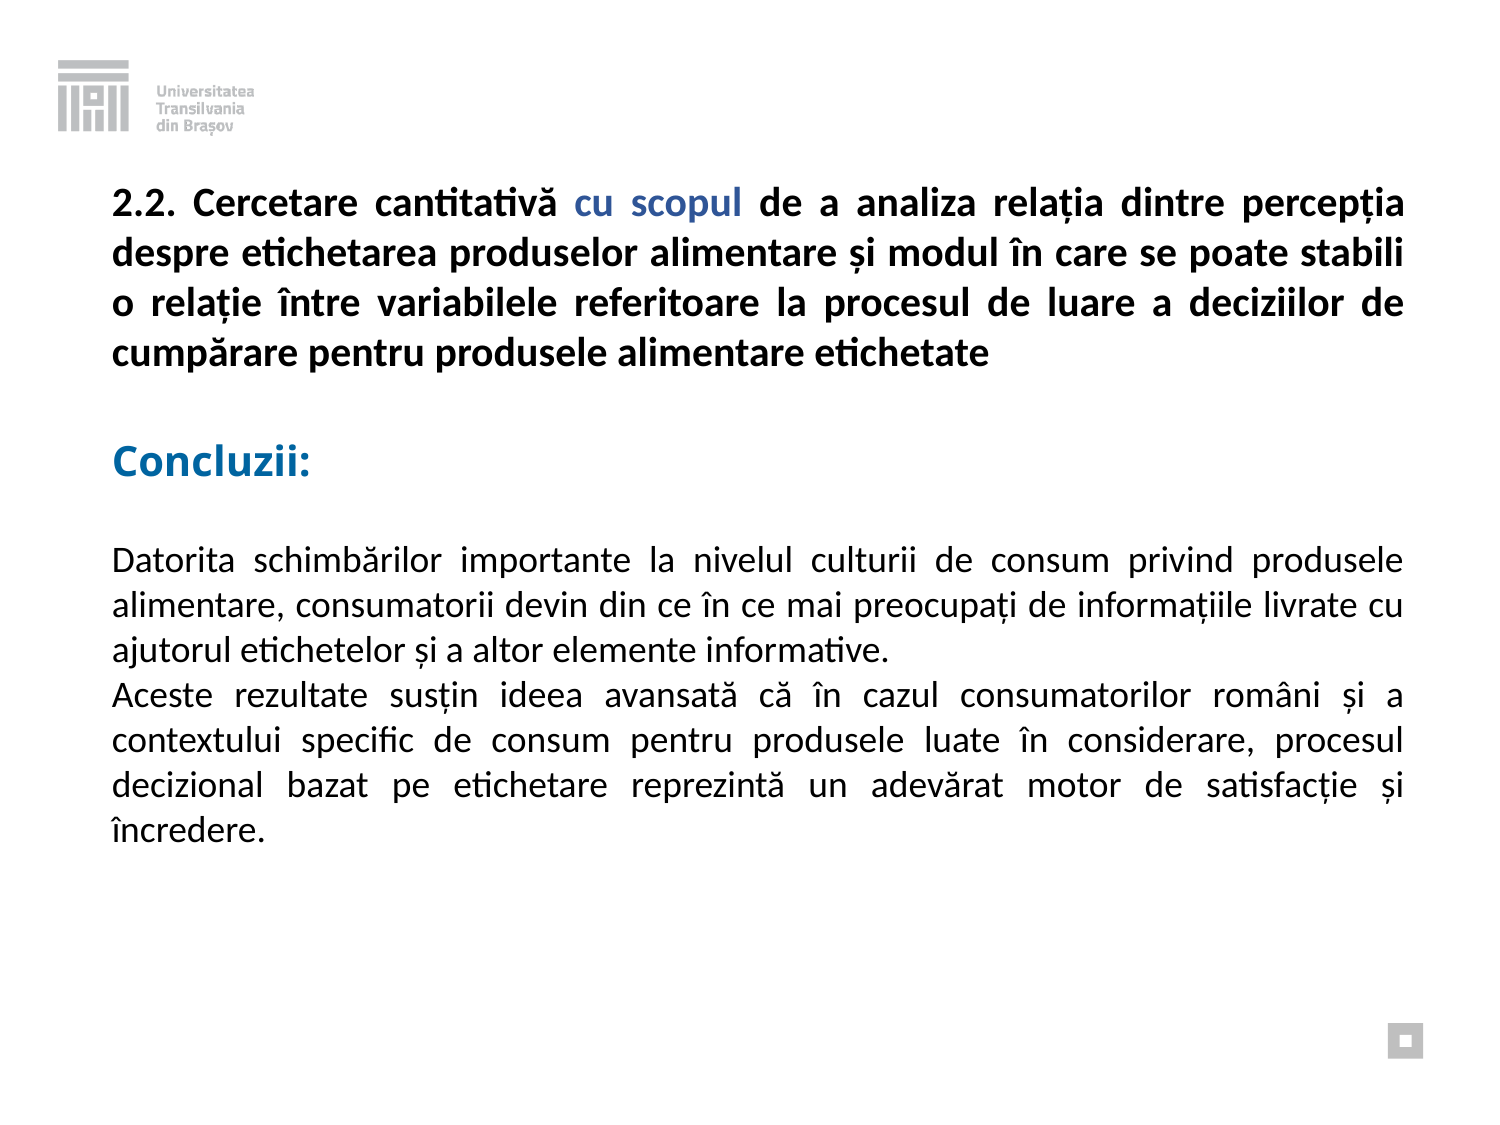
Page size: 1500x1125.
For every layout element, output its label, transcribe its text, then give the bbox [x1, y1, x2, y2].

text_box 2.2. Cercetare cantitativă cu scopul de a analiza relația dintre percepția despre etichetarea produselor alimentare și modul în care se poate stabili o relație între variabilele referitoare la procesul de luare a deciziilor de cumpărare pentru produsele alimentare etichetate Concluzii: Datorita schimbărilor importante la nivelul culturii de consum privind produsele alimentare, consumatorii devin din ce în ce mai preocupați de informațiile livrate cu ajutorul etichetelor și a altor elemente informative. Aceste rezultate susțin ideea avansată că în cazul consumatorilor români și a contextului specific de consum pentru produsele luate în considerare, procesul decizional bazat pe etichetare reprezintă un adevărat motor de satisfacție și încredere. [97, 167, 1420, 908]
picture [58, 60, 254, 136]
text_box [1387, 1023, 1424, 1059]
